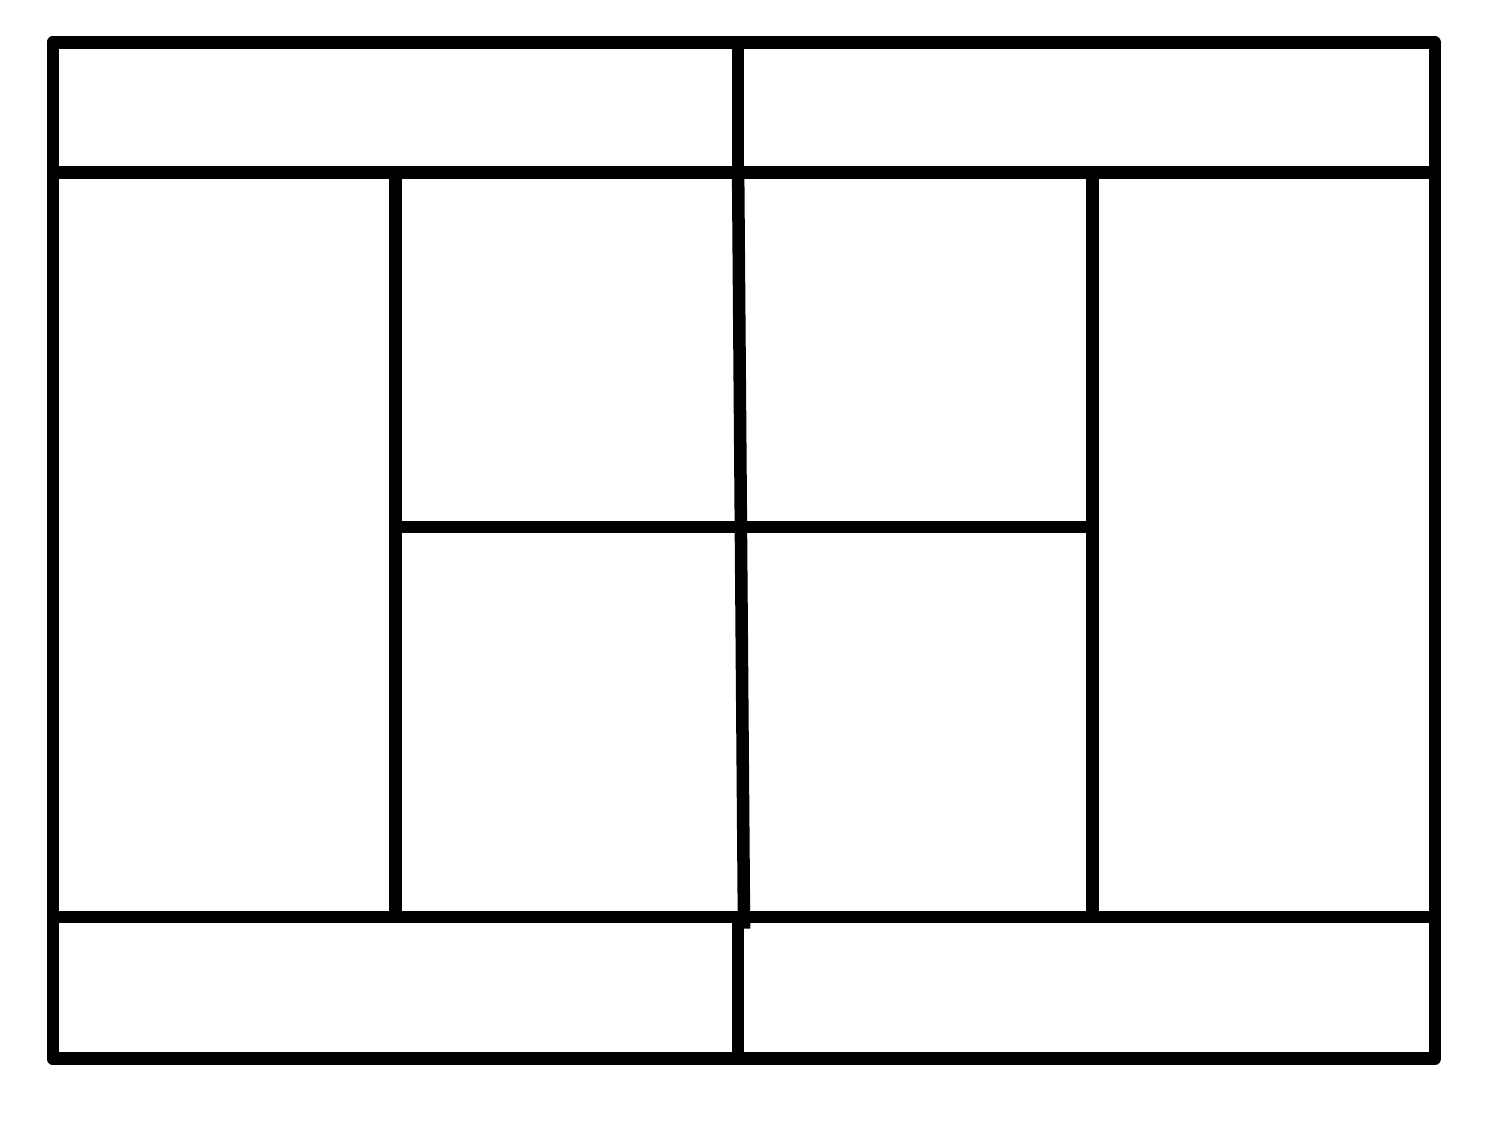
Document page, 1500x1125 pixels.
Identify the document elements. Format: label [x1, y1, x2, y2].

text_box [737, 172, 745, 929]
text_box [51, 41, 740, 171]
text_box [740, 41, 1437, 171]
text_box [1095, 171, 1437, 919]
text_box [740, 919, 1437, 1061]
text_box [394, 171, 739, 525]
text_box [742, 171, 1095, 525]
text_box [394, 525, 732, 919]
text_box [51, 171, 394, 919]
text_box [51, 918, 740, 1061]
text_box [749, 525, 1095, 919]
